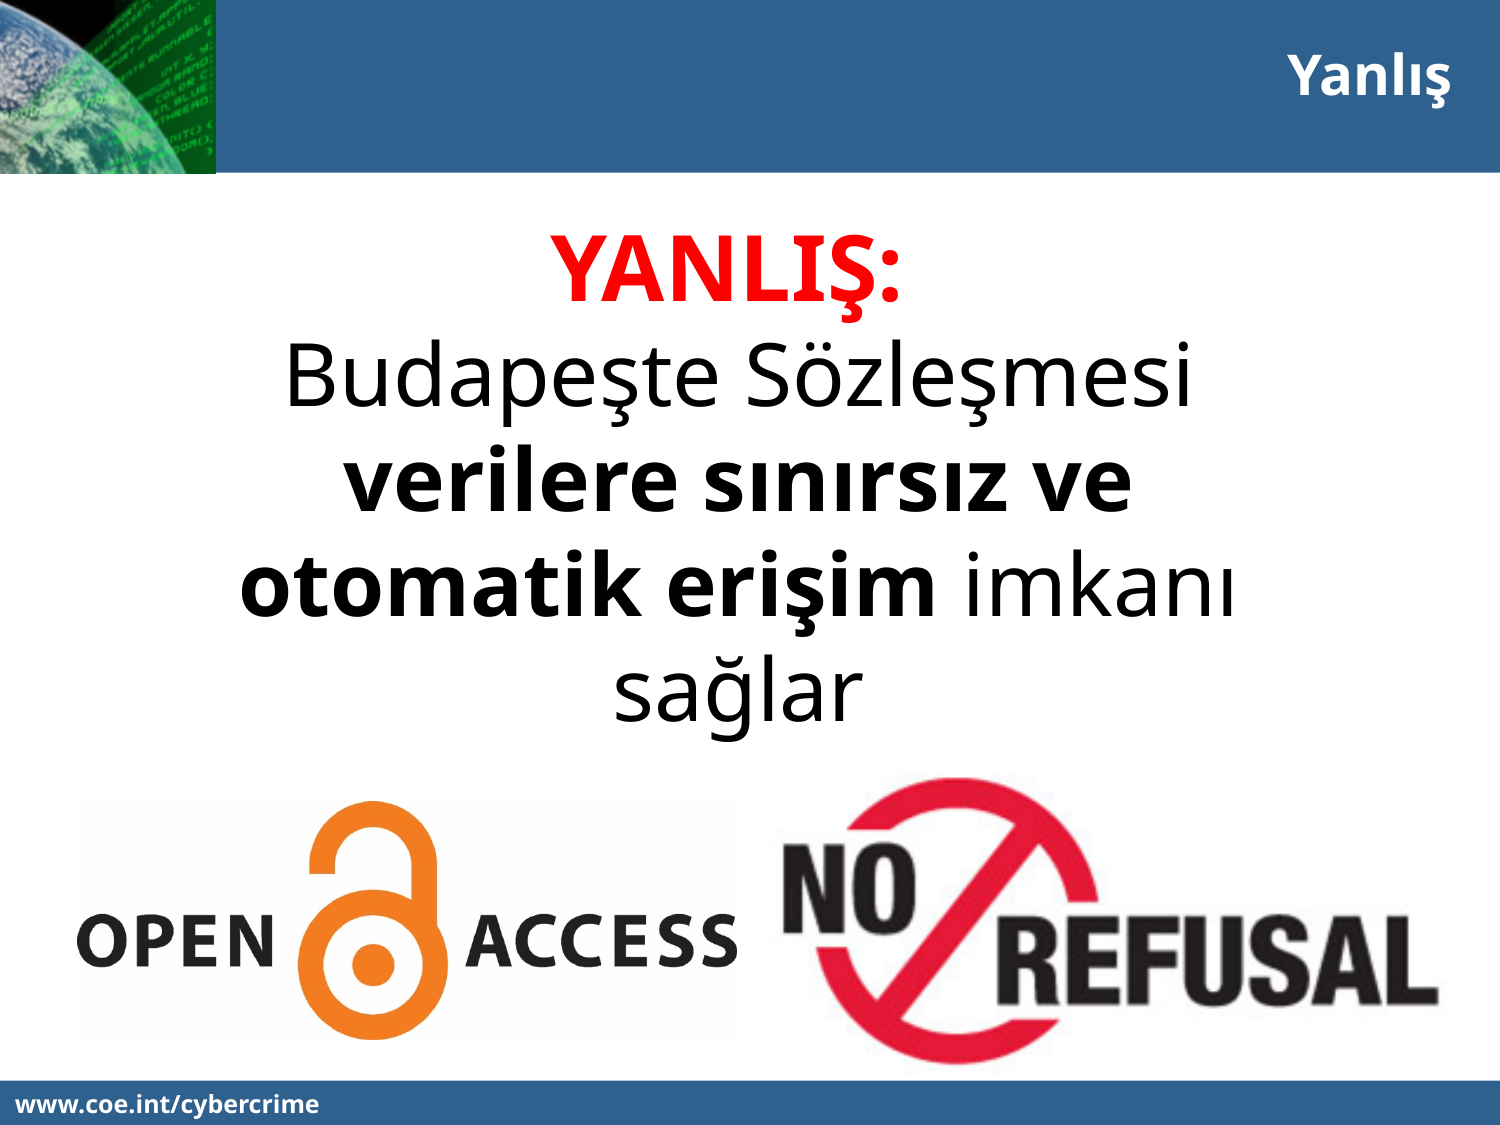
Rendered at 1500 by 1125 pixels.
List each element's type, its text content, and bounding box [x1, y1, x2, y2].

picture [77, 801, 737, 1040]
text_box [220, 0, 1500, 175]
text_box www.coe.int/cybercrime [0, 1079, 1500, 1125]
text_box YANLIŞ: Budapeşte Sözleşmesi verilere sınırsız ve otomatik erişim imkanı sağlar [118, 202, 1360, 747]
picture [0, 0, 216, 174]
picture [763, 769, 1491, 1077]
text_box Yanlış [230, 31, 1483, 114]
